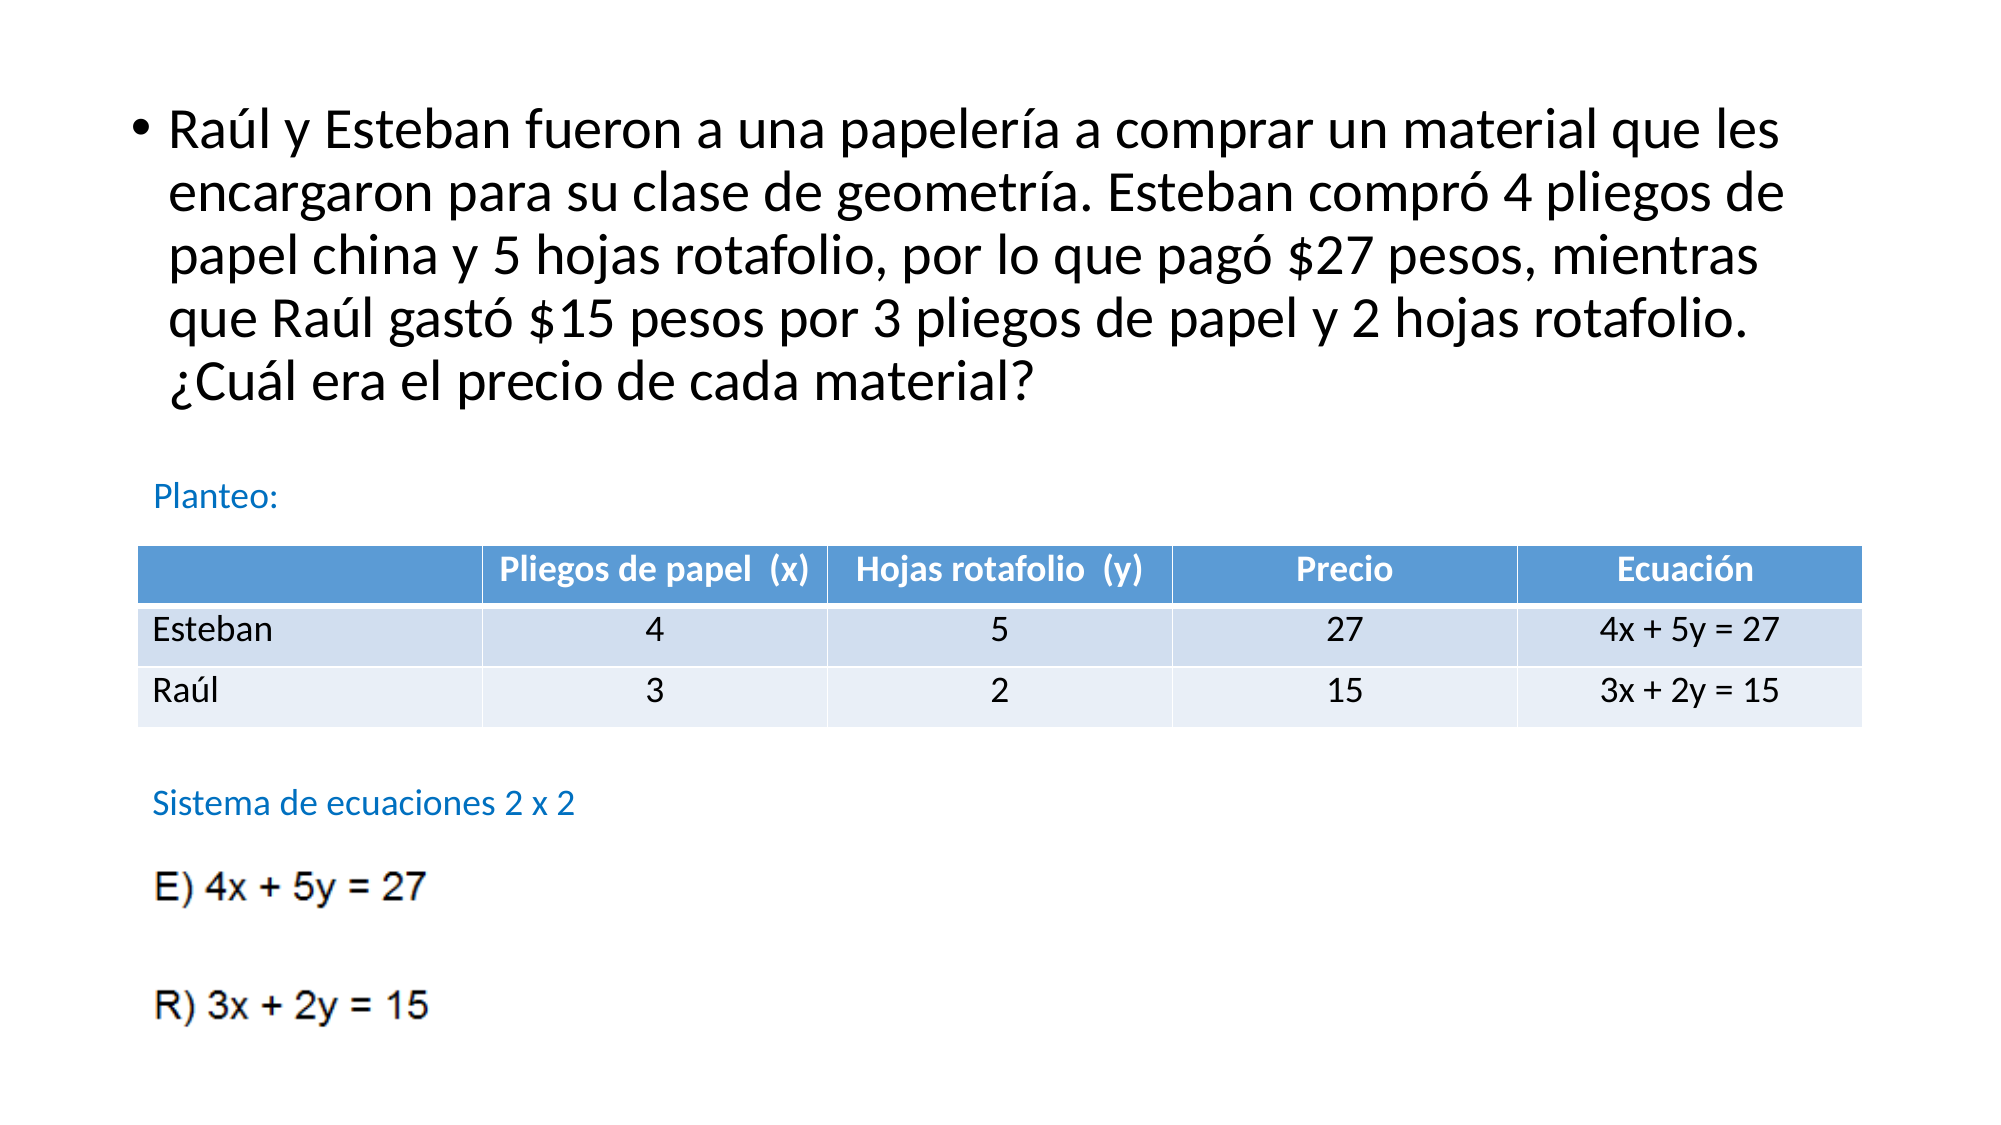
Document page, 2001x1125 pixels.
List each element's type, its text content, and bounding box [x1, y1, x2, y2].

table_header Pliegos de papel (x) [483, 546, 827, 603]
text_box Planteo: [138, 463, 294, 524]
list Raúl y Esteban fueron a una papelería a comprar un material que les encargaron para su clase de geometría. Esteban compró 4 pliegos de papel china y 5 hojas rotafolio, por lo que pagó $27 pesos, mientras que Raúl gastó $15 pesos por 3 pliegos de papel y 2 hojas rotafolio. ¿Cuál era el precio de cada material? [115, 90, 1841, 442]
table_cell 3x + 2y = 15 [1518, 668, 1862, 727]
table_cell Raúl [138, 668, 482, 727]
table_cell 27 [1173, 609, 1517, 666]
table_header [138, 546, 482, 603]
table_cell 4 [483, 609, 827, 666]
picture [137, 830, 450, 1073]
table_cell 3 [483, 668, 827, 727]
table_cell 5 [828, 609, 1172, 666]
table_header Ecuación [1518, 546, 1862, 603]
text_box Sistema de ecuaciones 2 x 2 [137, 770, 615, 831]
table_cell 15 [1173, 668, 1517, 727]
table_cell Esteban [138, 609, 482, 666]
table_header Hojas rotafolio (y) [828, 546, 1172, 603]
table_header Precio [1173, 546, 1517, 603]
table_cell 2 [828, 668, 1172, 727]
table_cell 4x + 5y = 27 [1518, 609, 1862, 666]
